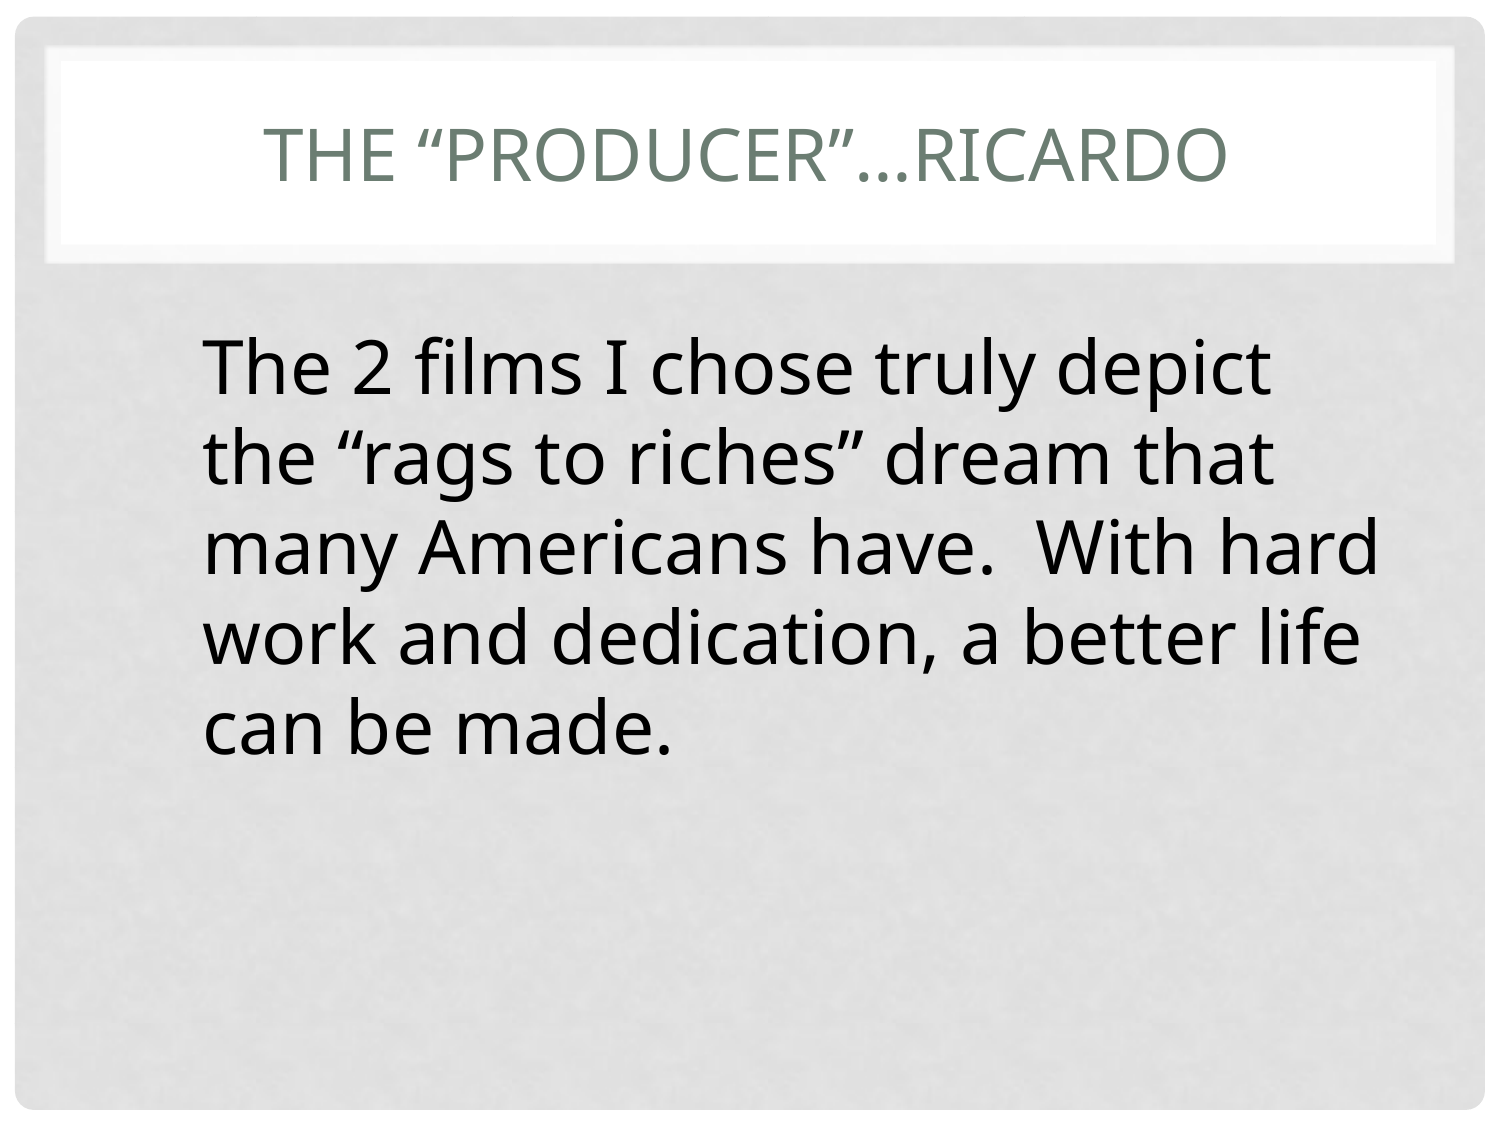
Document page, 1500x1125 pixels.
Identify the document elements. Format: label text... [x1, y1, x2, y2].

title The “Producer”…Ricardo [69, 66, 1425, 238]
text_box The 2 films I chose truly depict the “rags to riches” dream that many Americans have. With hard work and dedication, a better life can be made. [187, 312, 1413, 778]
